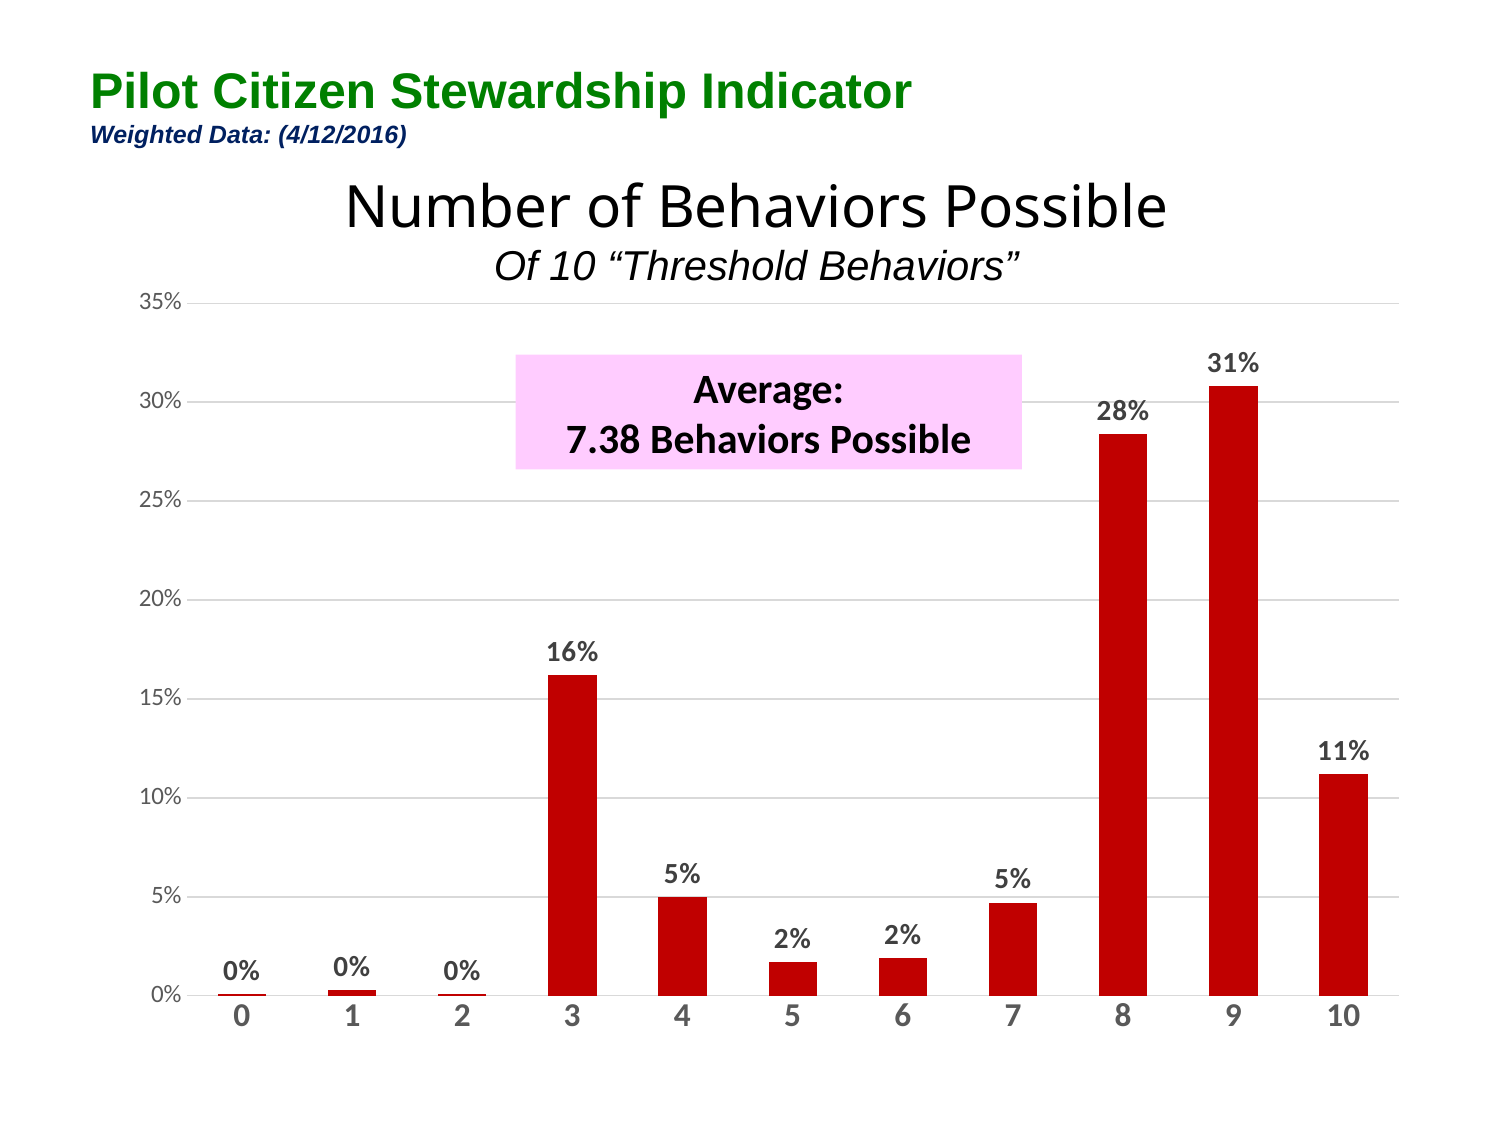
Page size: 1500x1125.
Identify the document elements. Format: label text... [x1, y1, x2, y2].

text_box Pilot Citizen Stewardship Indicator Weighted Data: (4/12/2016) [74, 45, 1425, 163]
title Number of Behaviors Possible Of 10 “Threshold Behaviors” [81, 157, 1432, 300]
chart [112, 275, 1426, 1051]
